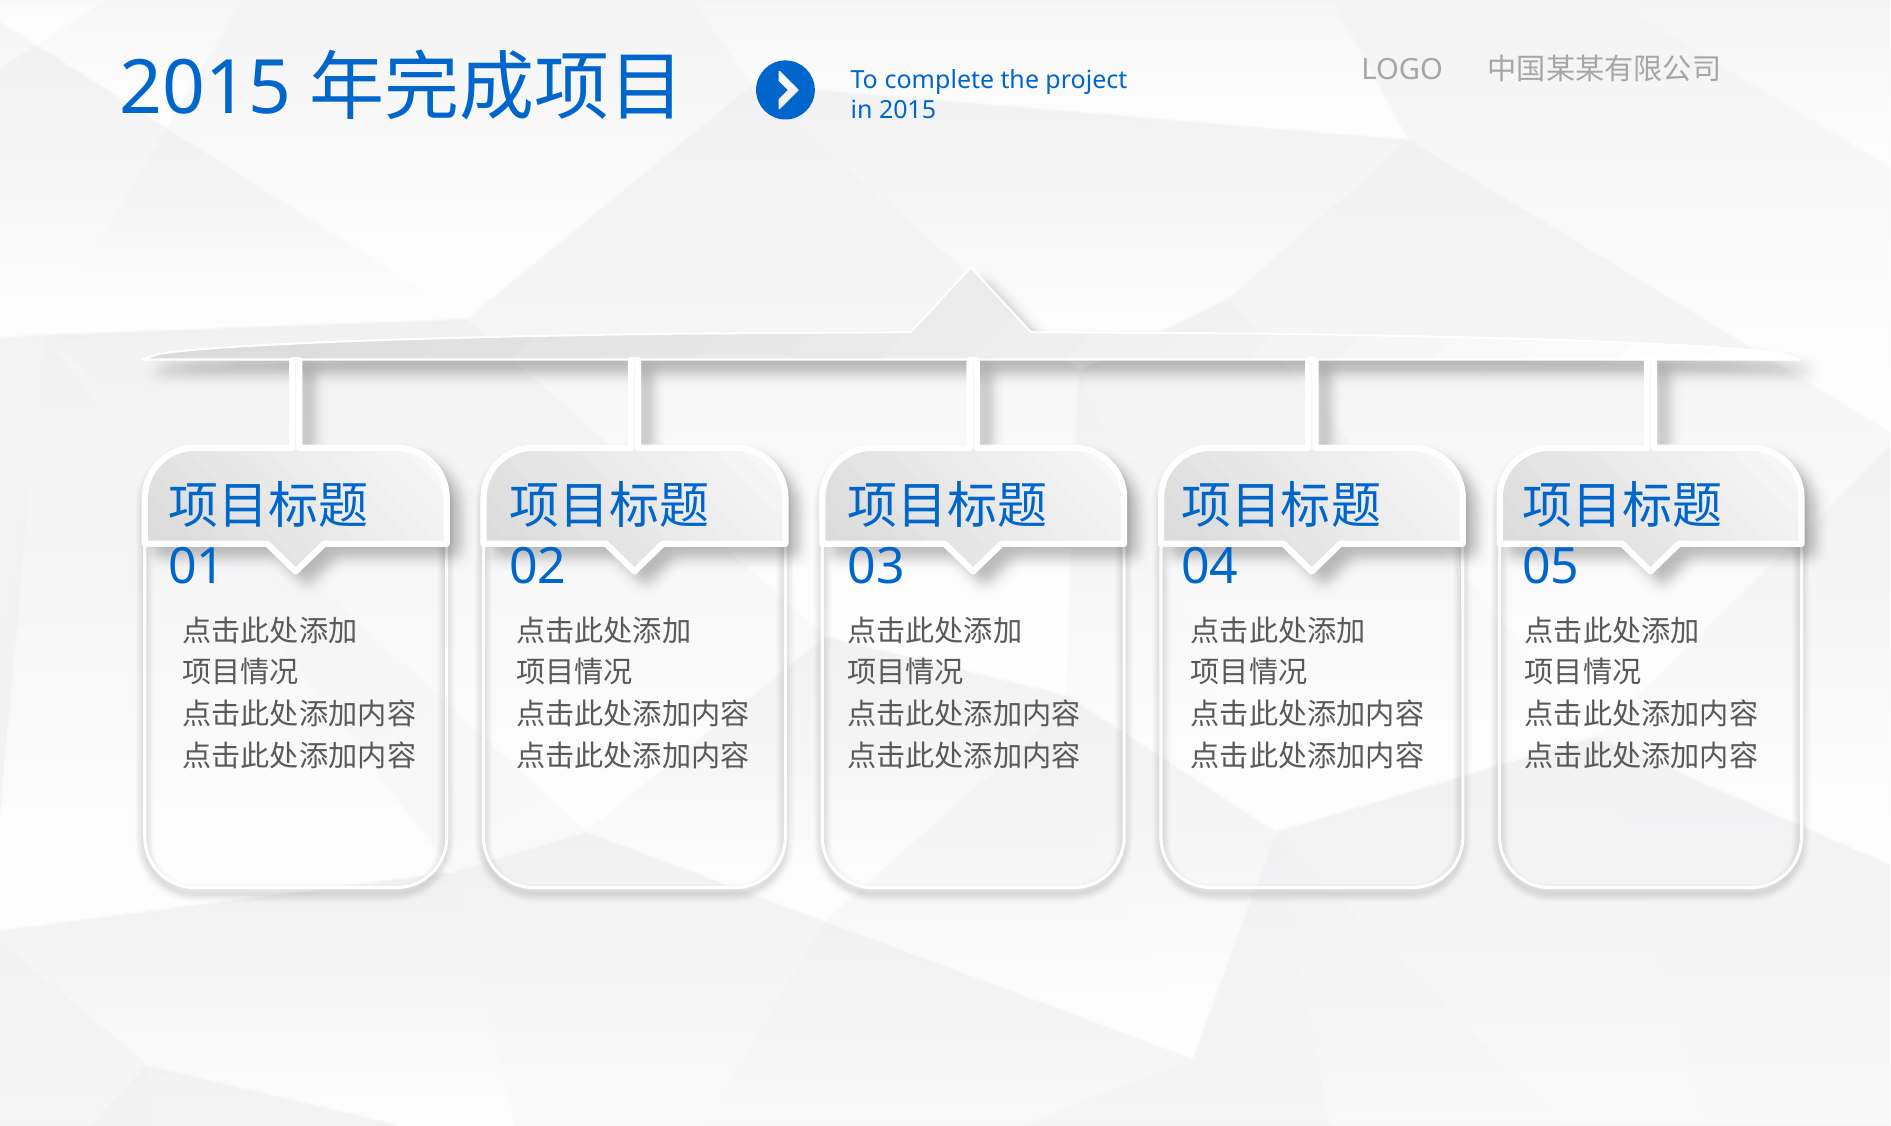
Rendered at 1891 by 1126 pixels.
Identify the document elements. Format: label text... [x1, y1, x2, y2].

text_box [144, 359, 447, 888]
text_box [139, 265, 1803, 362]
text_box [821, 359, 1125, 888]
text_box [1499, 359, 1802, 888]
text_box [47, 30, 1155, 138]
picture [0, 0, 1891, 1126]
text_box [1160, 359, 1464, 888]
text_box LOGO 中国某某有限公司 [1346, 42, 1854, 93]
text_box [483, 359, 786, 888]
